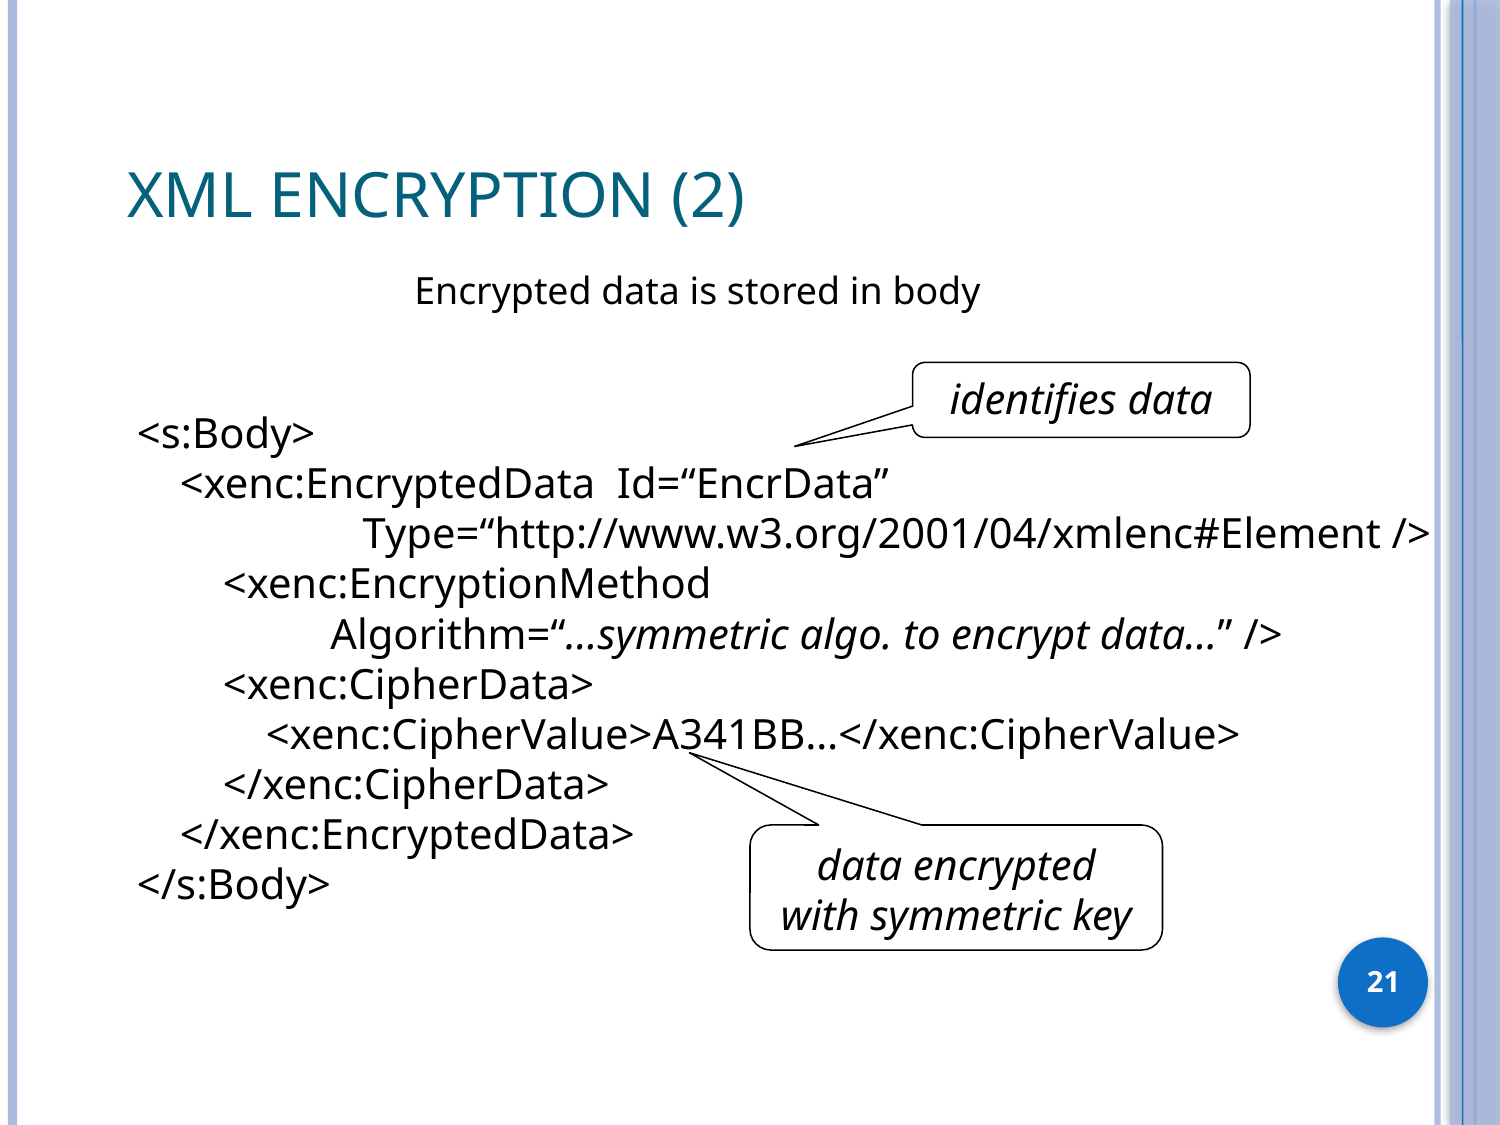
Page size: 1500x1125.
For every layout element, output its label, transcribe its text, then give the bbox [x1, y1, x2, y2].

text_box Encrypted data is stored in body [399, 259, 996, 320]
title XML Encryption (2) [112, 50, 1388, 238]
slide_number 21 [1333, 940, 1434, 1027]
text_box <s:Body> <xenc:EncryptedData Id=“EncrData” Type=“http://www.w3.org/2001/04/xmlenc#Element /> <xenc:EncryptionMethod Algorithm=“…symmetric algo. to encrypt data…” /> <xenc:CipherData> <xenc:CipherValue>A341BB…</xenc:CipherValue> </xenc:CipherData> </xenc:EncryptedData> </s:Body> [122, 399, 1447, 915]
text_box data encrypted with symmetric key [689, 752, 1163, 951]
text_box identifies data [794, 362, 1251, 447]
